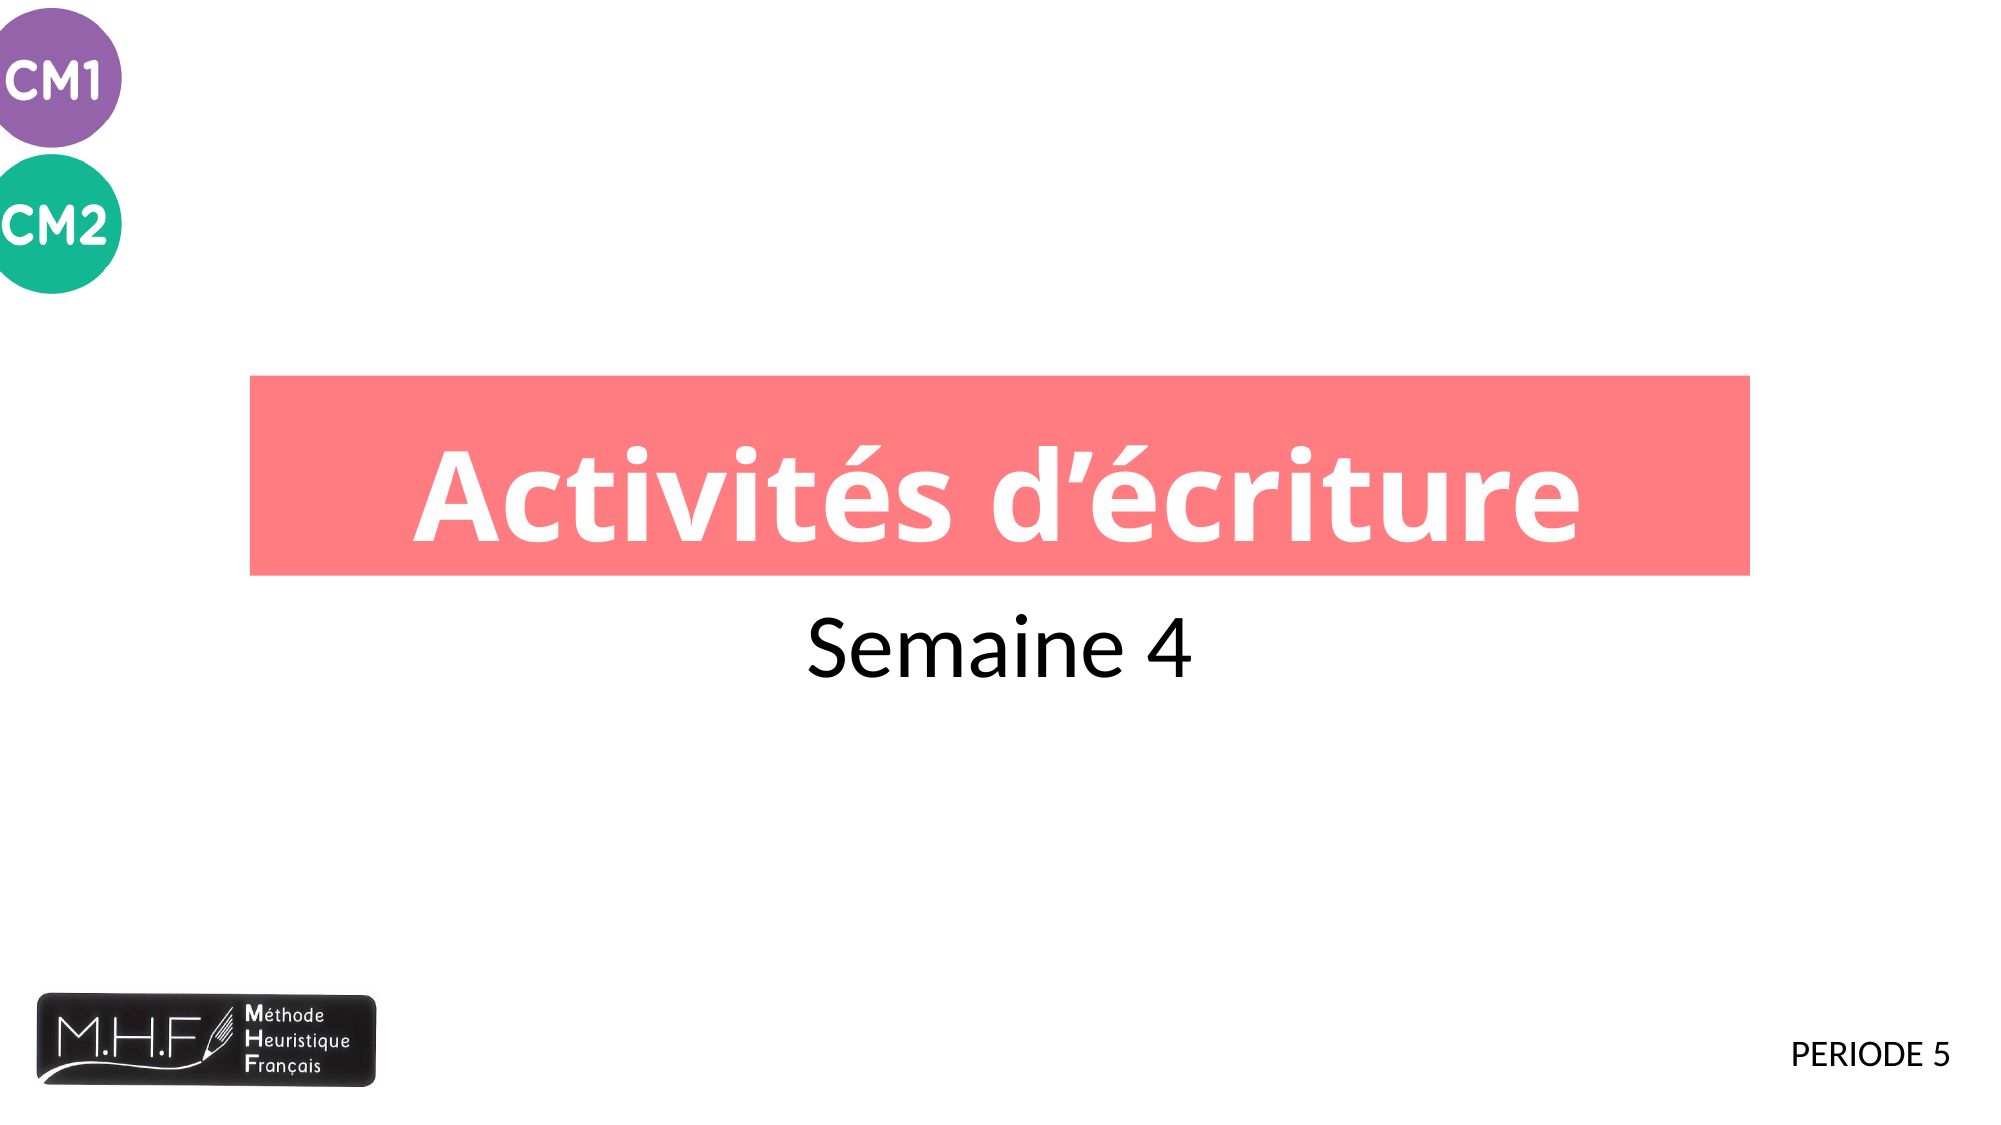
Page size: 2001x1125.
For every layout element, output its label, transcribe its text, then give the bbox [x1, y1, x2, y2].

subtitle Semaine 4 [249, 590, 1750, 863]
title Activités d’écriture [249, 375, 1750, 576]
picture [33, 990, 379, 1089]
text_box PERIODE 5 [1362, 1021, 1967, 1082]
picture [0, 0, 134, 298]
